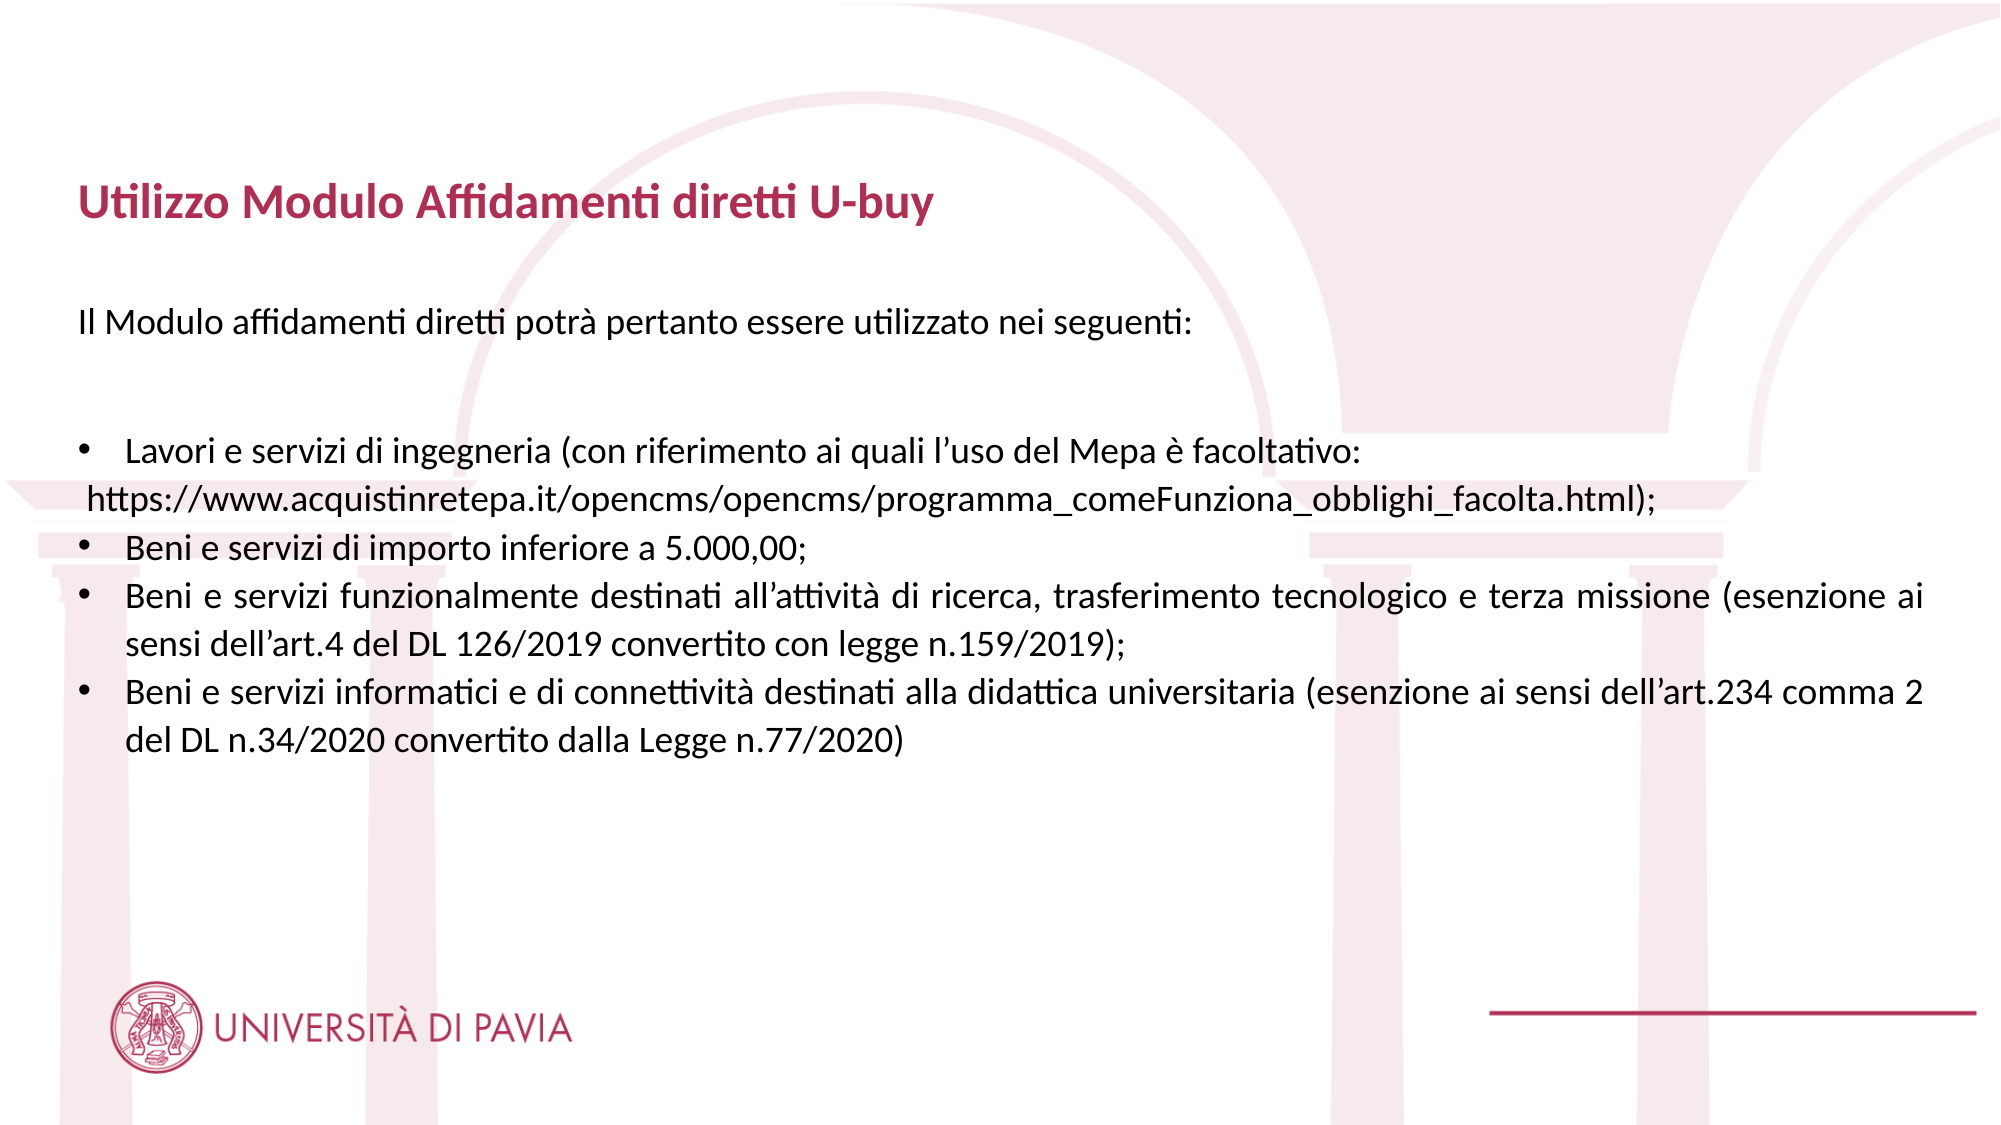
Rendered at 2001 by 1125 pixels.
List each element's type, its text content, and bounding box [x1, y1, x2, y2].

picture [0, 0, 2001, 1125]
text_box Utilizzo Modulo Affidamenti diretti U-buy Il Modulo affidamenti diretti potrà pertanto essere utilizzato nei seguenti: Lavori e servizi di ingegneria (con riferimento ai quali l’uso del Mepa è facoltativo: https://www.acquistinretepa.it/opencms/opencms/programma_comeFunziona_obblighi_facolta.html); Beni e servizi di importo inferiore a 5.000,00; Beni e servizi funzionalmente destinati all’attività di ricerca, trasferimento tecnologico e terza missione (esenzione ai sensi dell’art.4 del DL 126/2019 convertito con legge n.159/2019); Beni e servizi informatici e di connettività destinati alla didattica universitaria (esenzione ai sensi dell’art.234 comma 2 del DL n.34/2020 convertito dalla Legge n.77/2020) [63, 56, 1941, 889]
